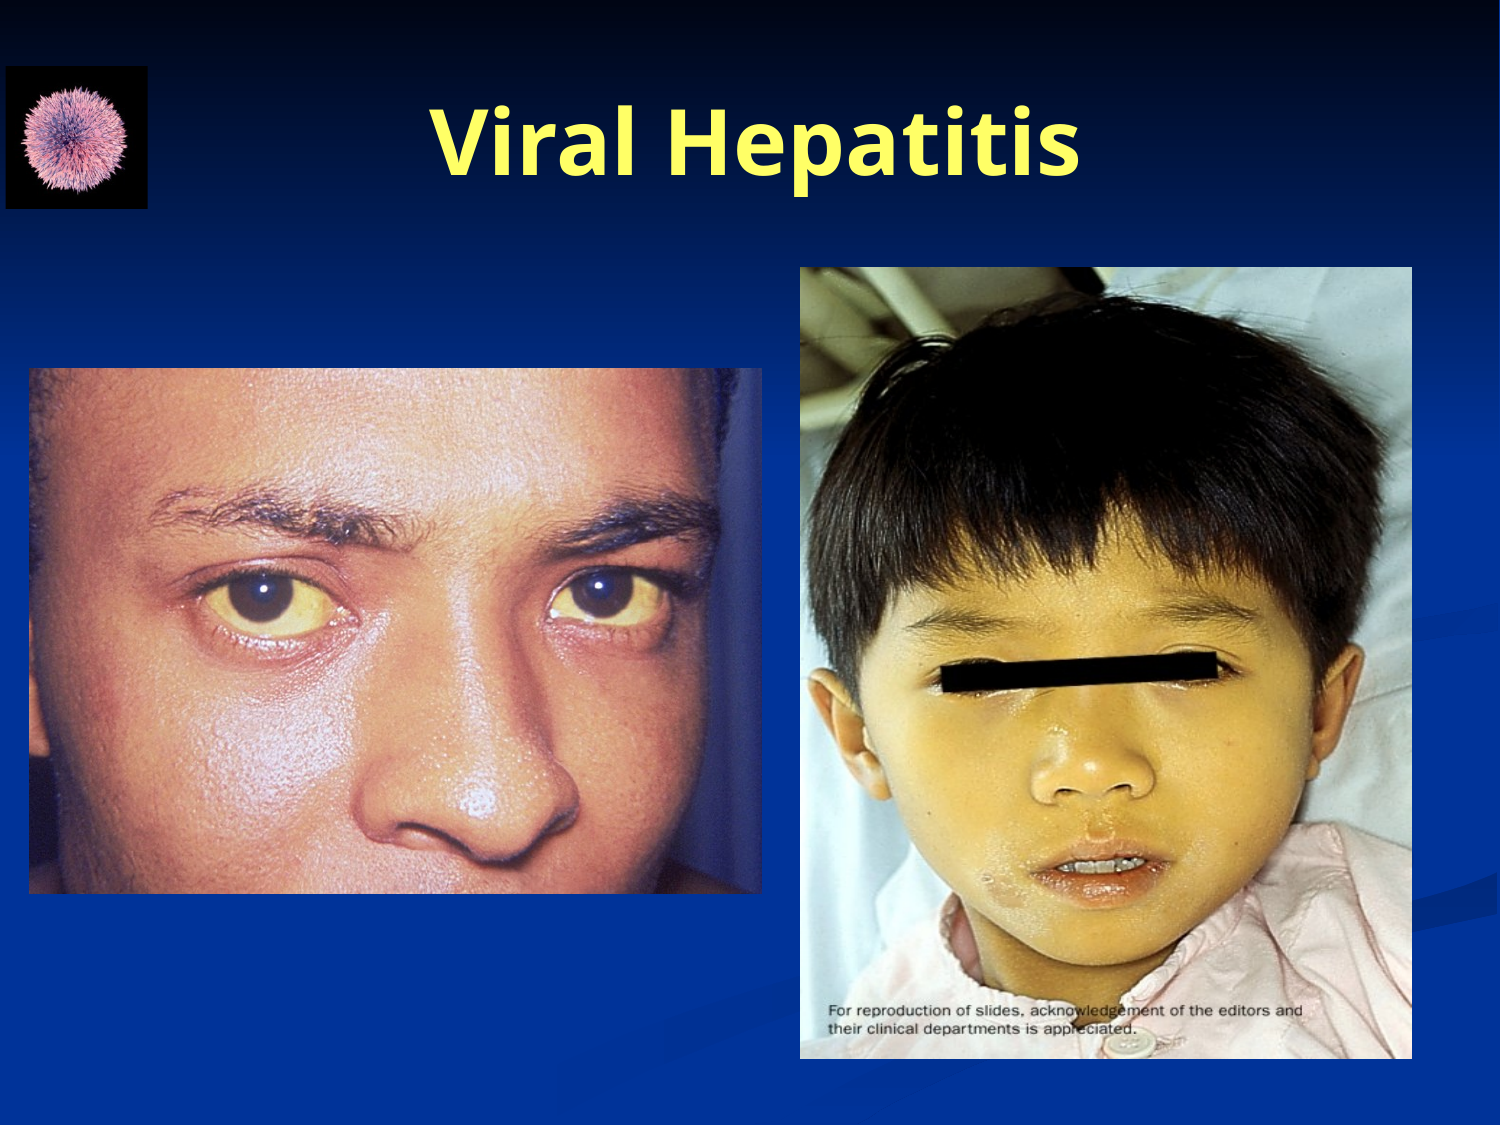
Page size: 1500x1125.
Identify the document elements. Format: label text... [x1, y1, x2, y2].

picture [800, 266, 1412, 1059]
title Viral Hepatitis [159, 44, 1353, 233]
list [29, 368, 762, 894]
picture [5, 66, 148, 209]
